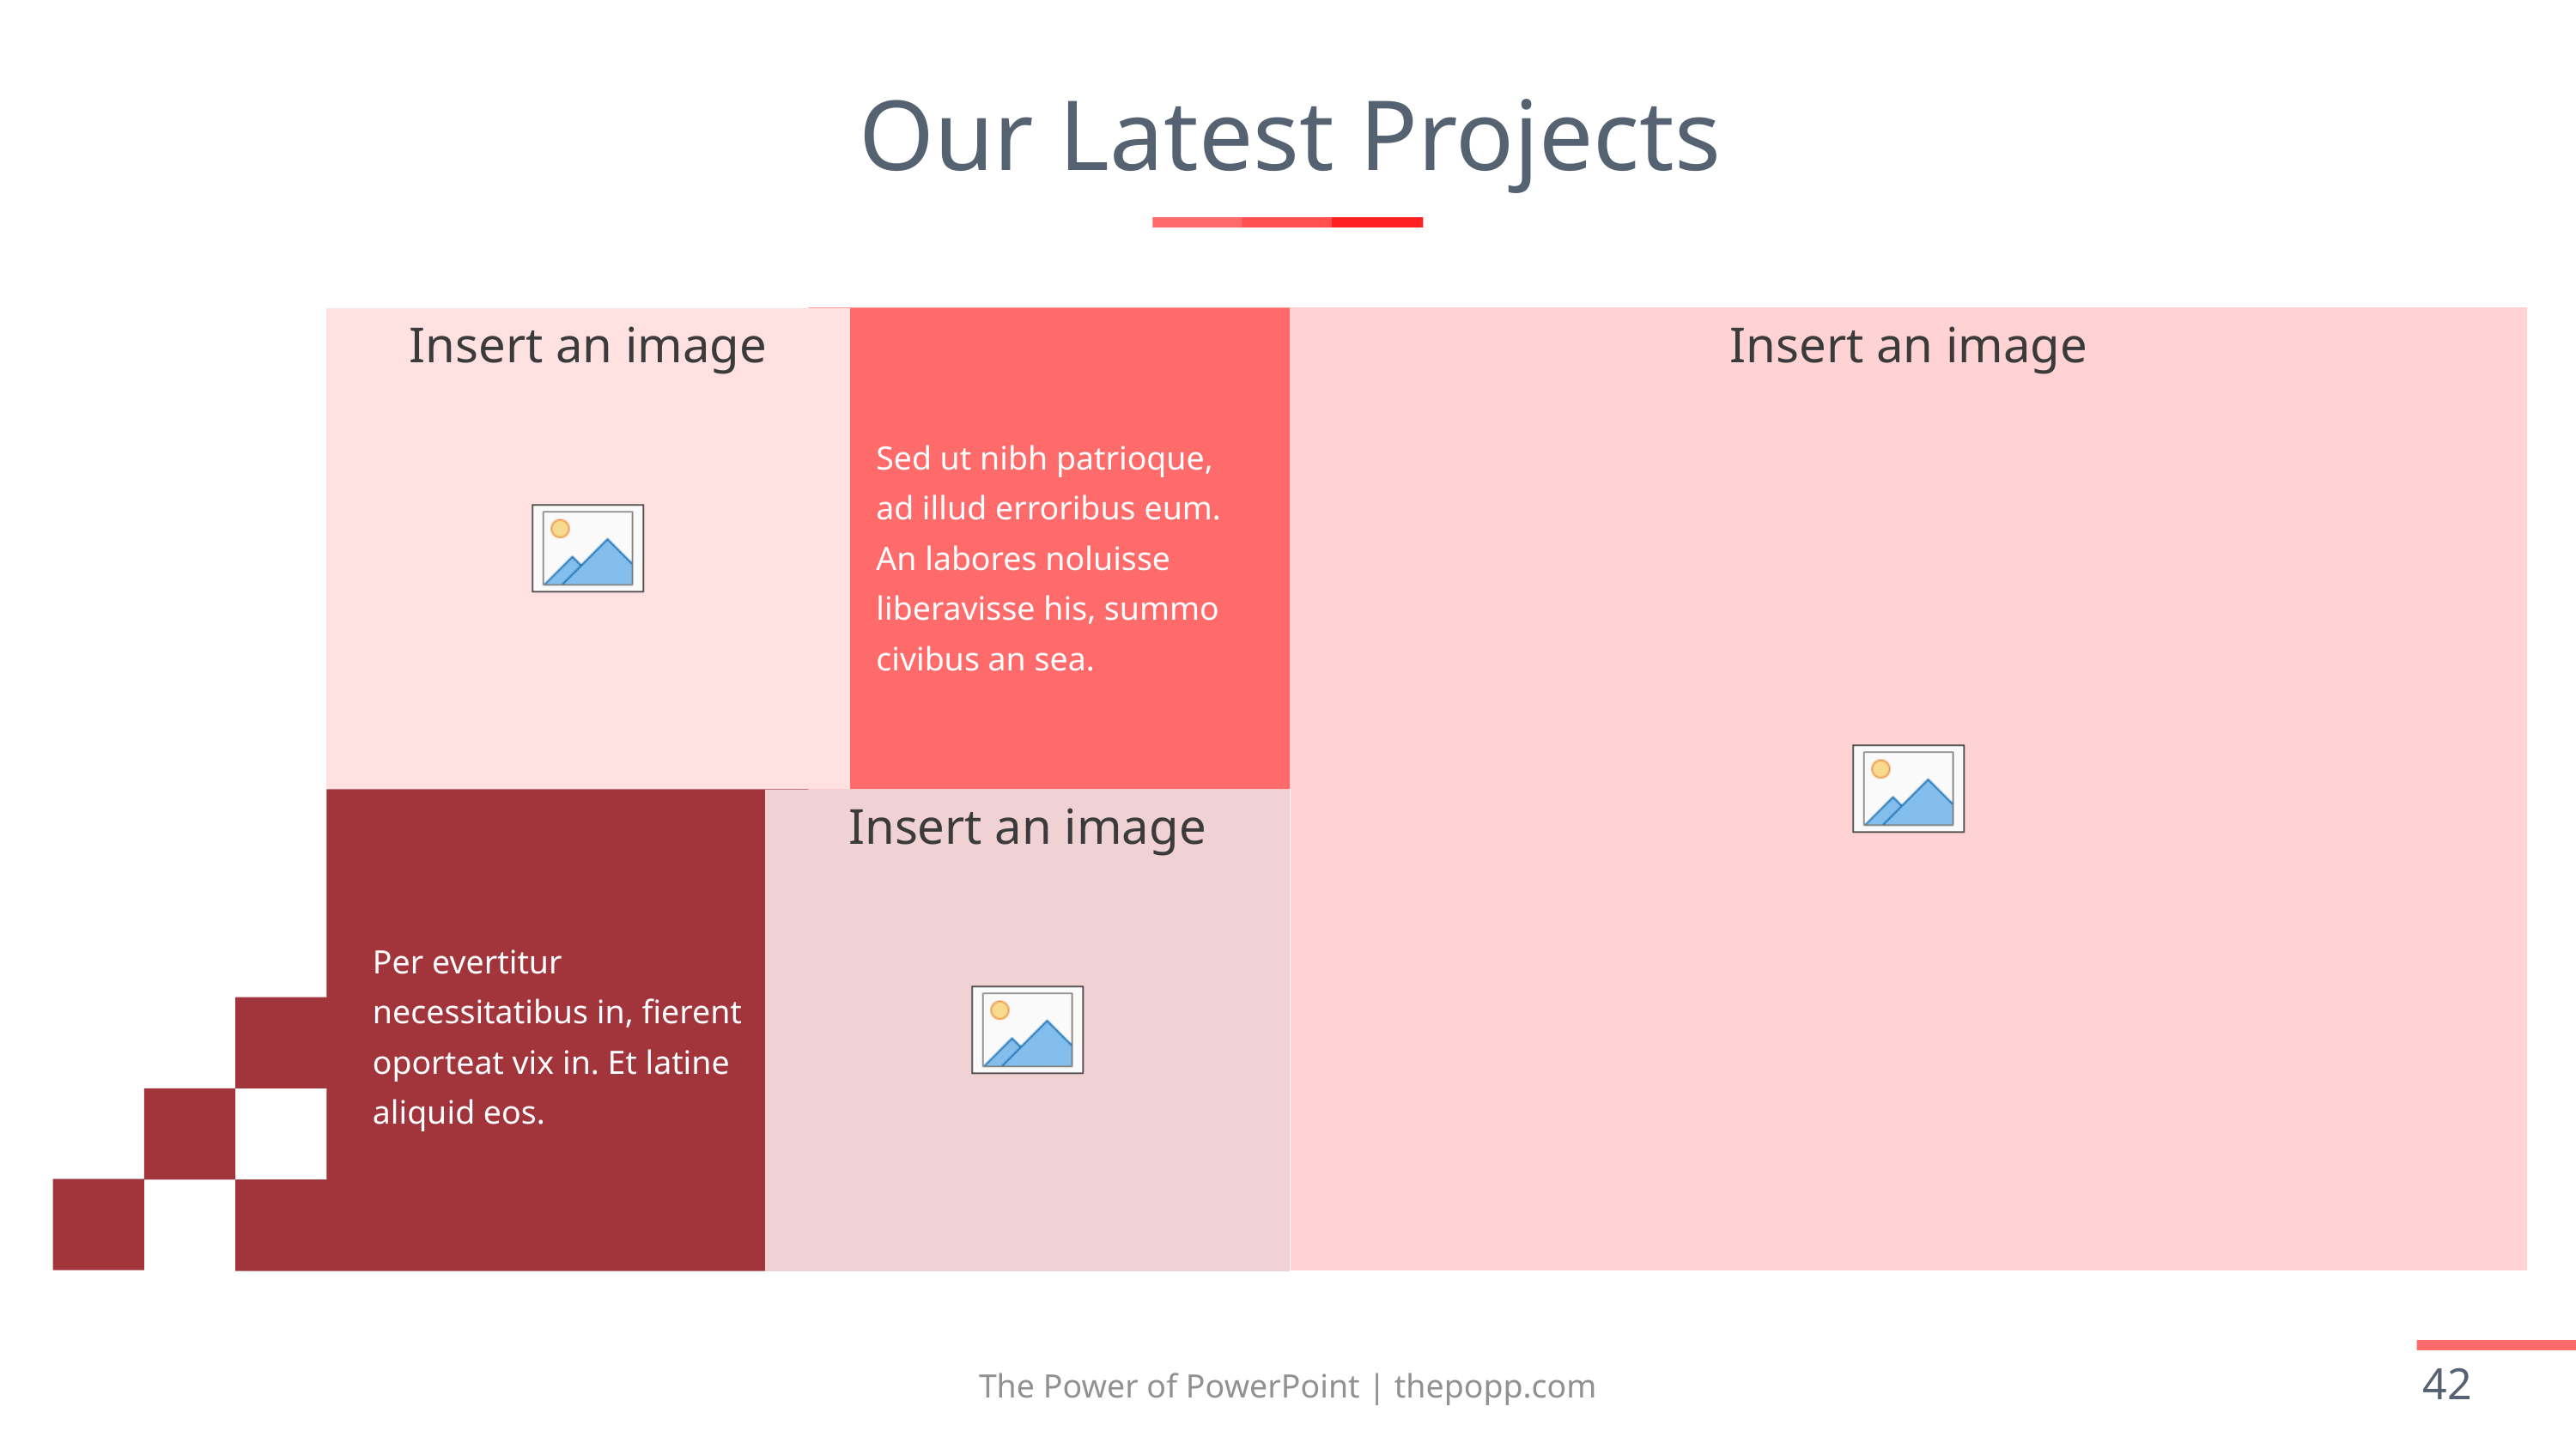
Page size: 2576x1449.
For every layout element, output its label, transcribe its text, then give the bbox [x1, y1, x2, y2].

slide_number 42 [2409, 1351, 2576, 1421]
footer The Power of PowerPoint | thepopp.com [853, 1349, 1723, 1427]
list Sed ut nibh patrioque, ad illud erroribus eum. An labores noluisse liberavisse his, summo civibus an sea. [863, 356, 1261, 747]
list Per evertitur necessitatibus in, fierent oporteat vix in. Et latine aliquid eos. [359, 835, 756, 1225]
picture [326, 307, 2528, 1271]
title Our Latest Projects [69, 49, 2512, 230]
